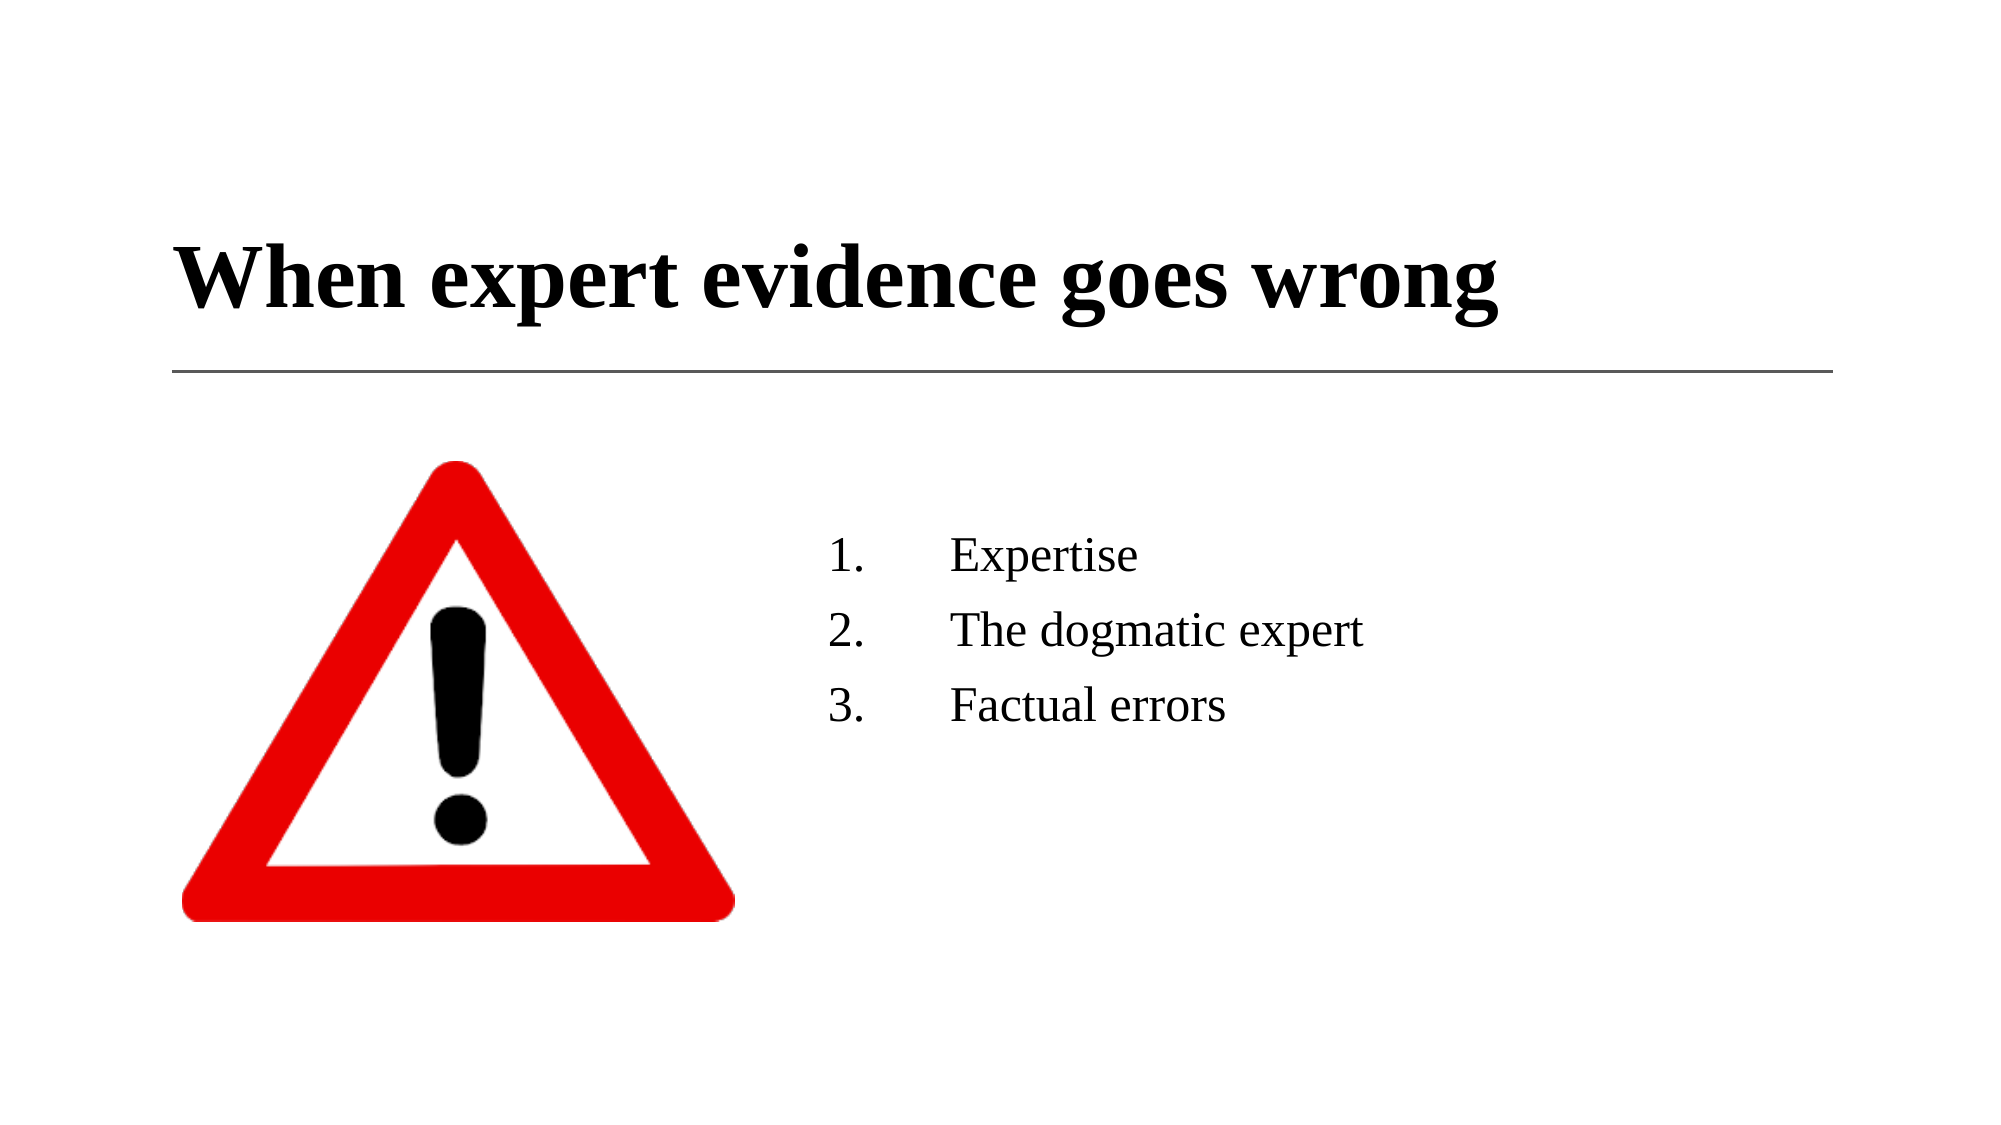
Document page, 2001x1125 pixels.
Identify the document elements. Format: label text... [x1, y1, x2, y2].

title When expert evidence goes wrong [157, 160, 1895, 335]
list Expertise The dogmatic expert Factual errors [812, 440, 1844, 968]
picture [182, 461, 735, 922]
